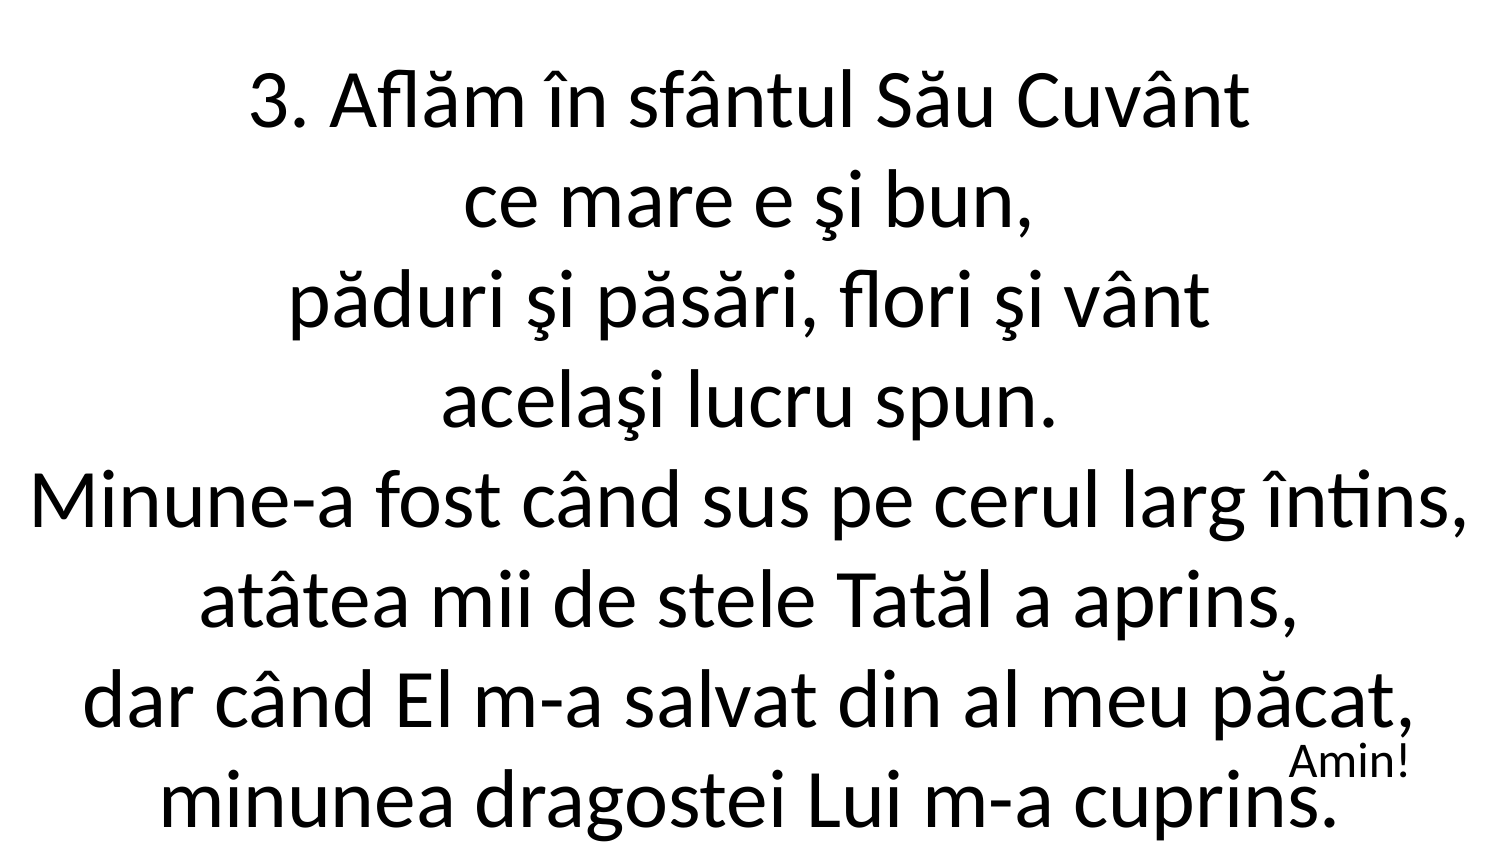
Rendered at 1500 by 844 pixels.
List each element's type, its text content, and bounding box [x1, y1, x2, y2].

text_box Amin! [1273, 674, 1427, 795]
text_box 3. Aflăm în sfântul Său Cuvânt ce mare e şi bun, păduri şi păsări, flori şi vânt acelaşi lucru spun. Minune-a fost când sus pe cerul larg întins, atâtea mii de stele Tatăl a aprins, dar când El m-a salvat din al meu păcat, minunea dragostei Lui m-a cuprins. [13, 0, 1487, 844]
